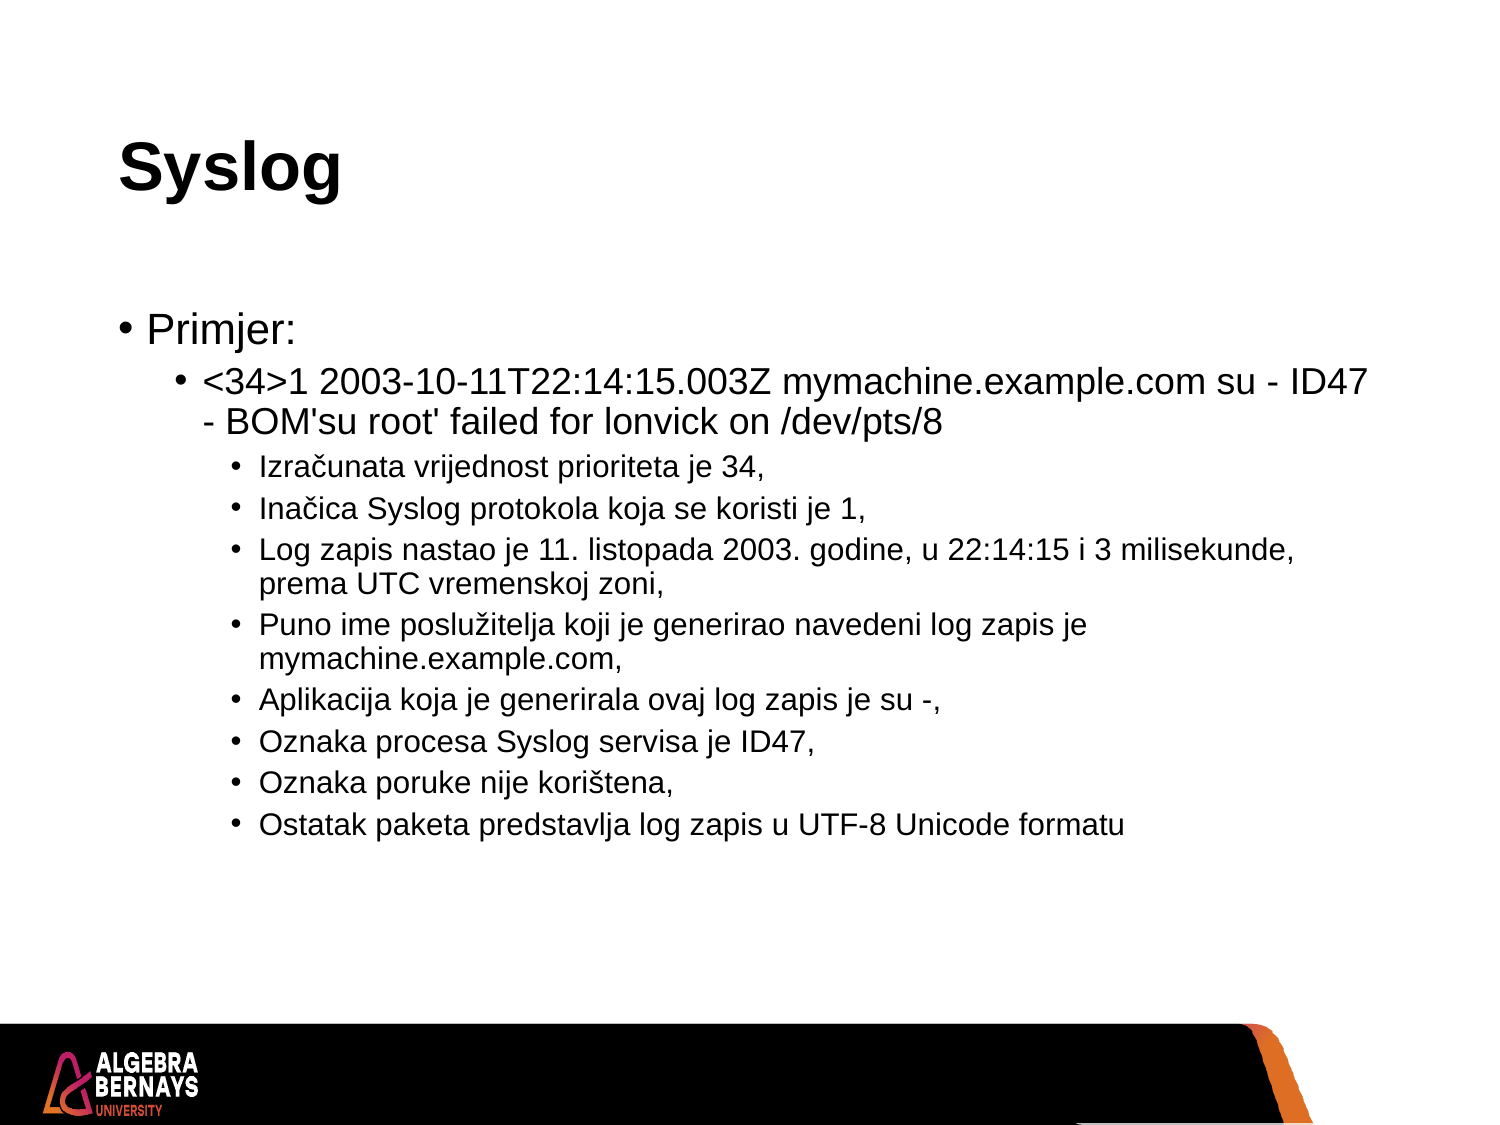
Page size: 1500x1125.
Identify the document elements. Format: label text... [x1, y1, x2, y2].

picture [0, 1023, 1468, 1125]
list Primjer: <34>1 2003-10-11T22:14:15.003Z mymachine.example.com su - ID47 - BOM'su root' failed for lonvick on /dev/pts/8 Izračunata vrijednost prioriteta je 34, Inačica Syslog protokola koja se koristi je 1, Log zapis nastao je 11. listopada 2003. godine, u 22:14:15 i 3 milisekunde, prema UTC vremenskoj zoni, Puno ime poslužitelja koji je generirao navedeni log zapis je mymachine.example.com, Aplikacija koja je generirala ovaj log zapis je su -, Oznaka procesa Syslog servisa je ID47, Oznaka poruke nije korištena, Ostatak paketa predstavlja log zapis u UTF-8 Unicode formatu [103, 299, 1397, 1014]
title Syslog [103, 59, 1397, 278]
